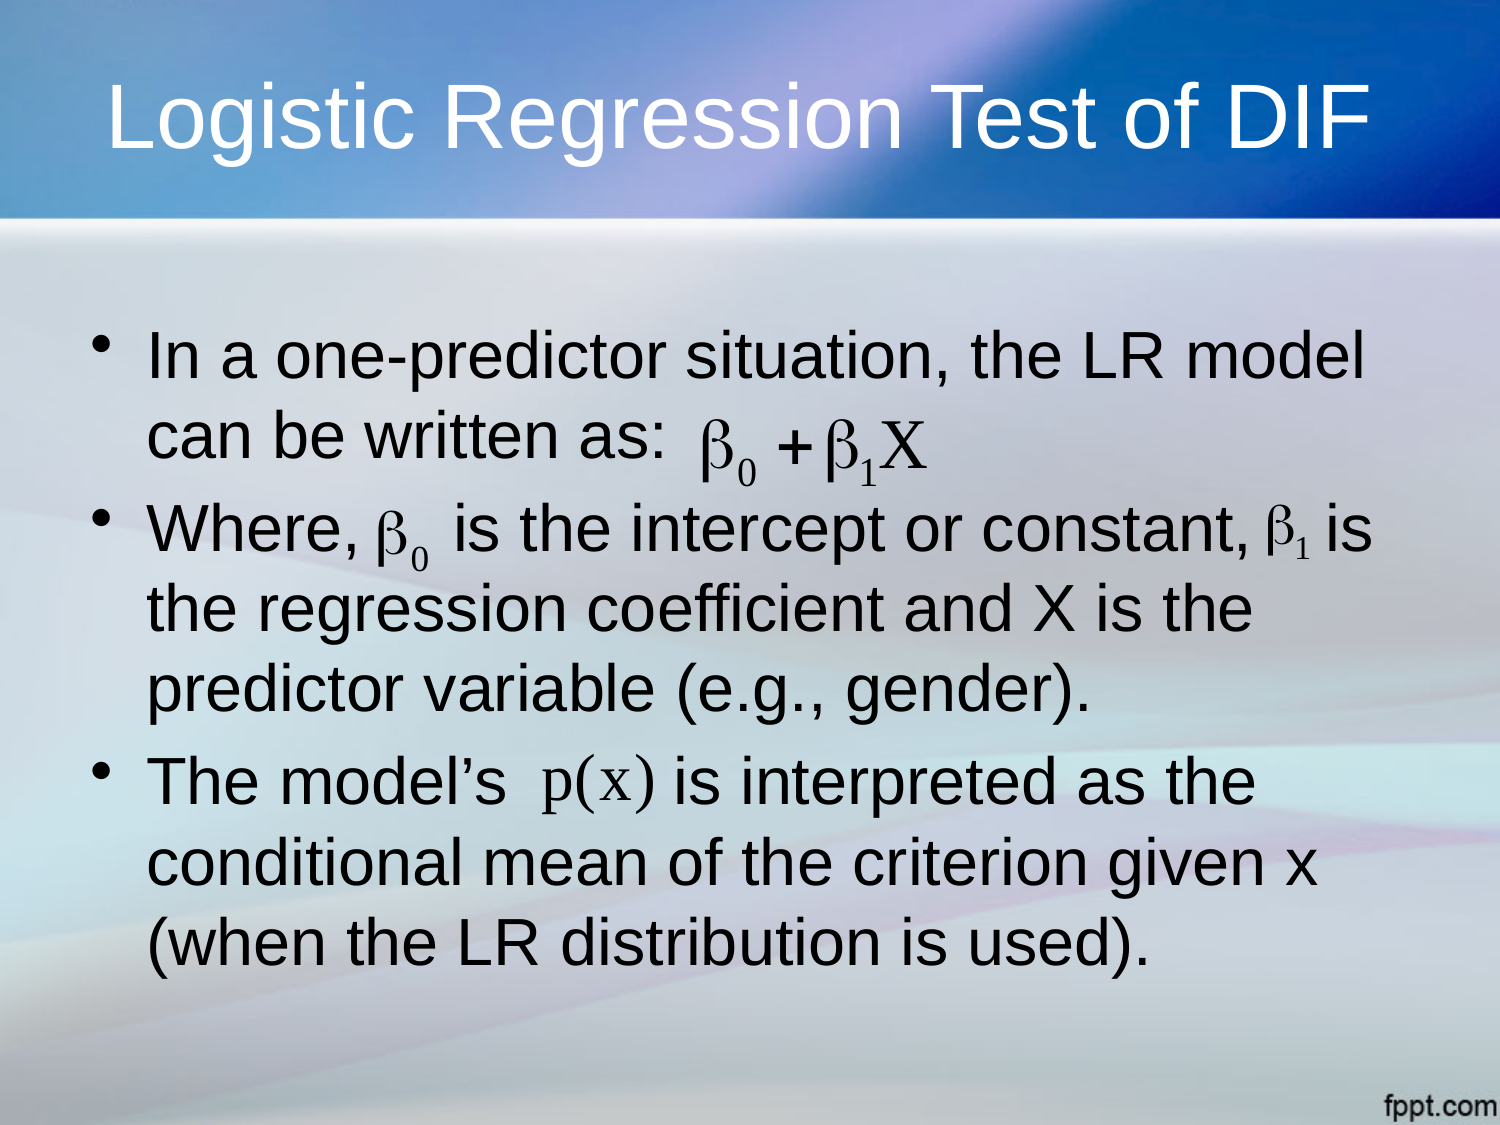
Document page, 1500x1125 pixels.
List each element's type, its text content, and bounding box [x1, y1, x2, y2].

picture [0, 0, 1500, 1125]
list In a one-predictor situation, the LR model can be written as: Where, is the intercept or constant, is the regression coefficient and X is the predictor variable (e.g., gender). The model’s is interpreted as the conditional mean of the criterion given x (when the LR distribution is used). [75, 304, 1425, 1047]
title Logistic Regression Test of DIF [64, 31, 1415, 192]
